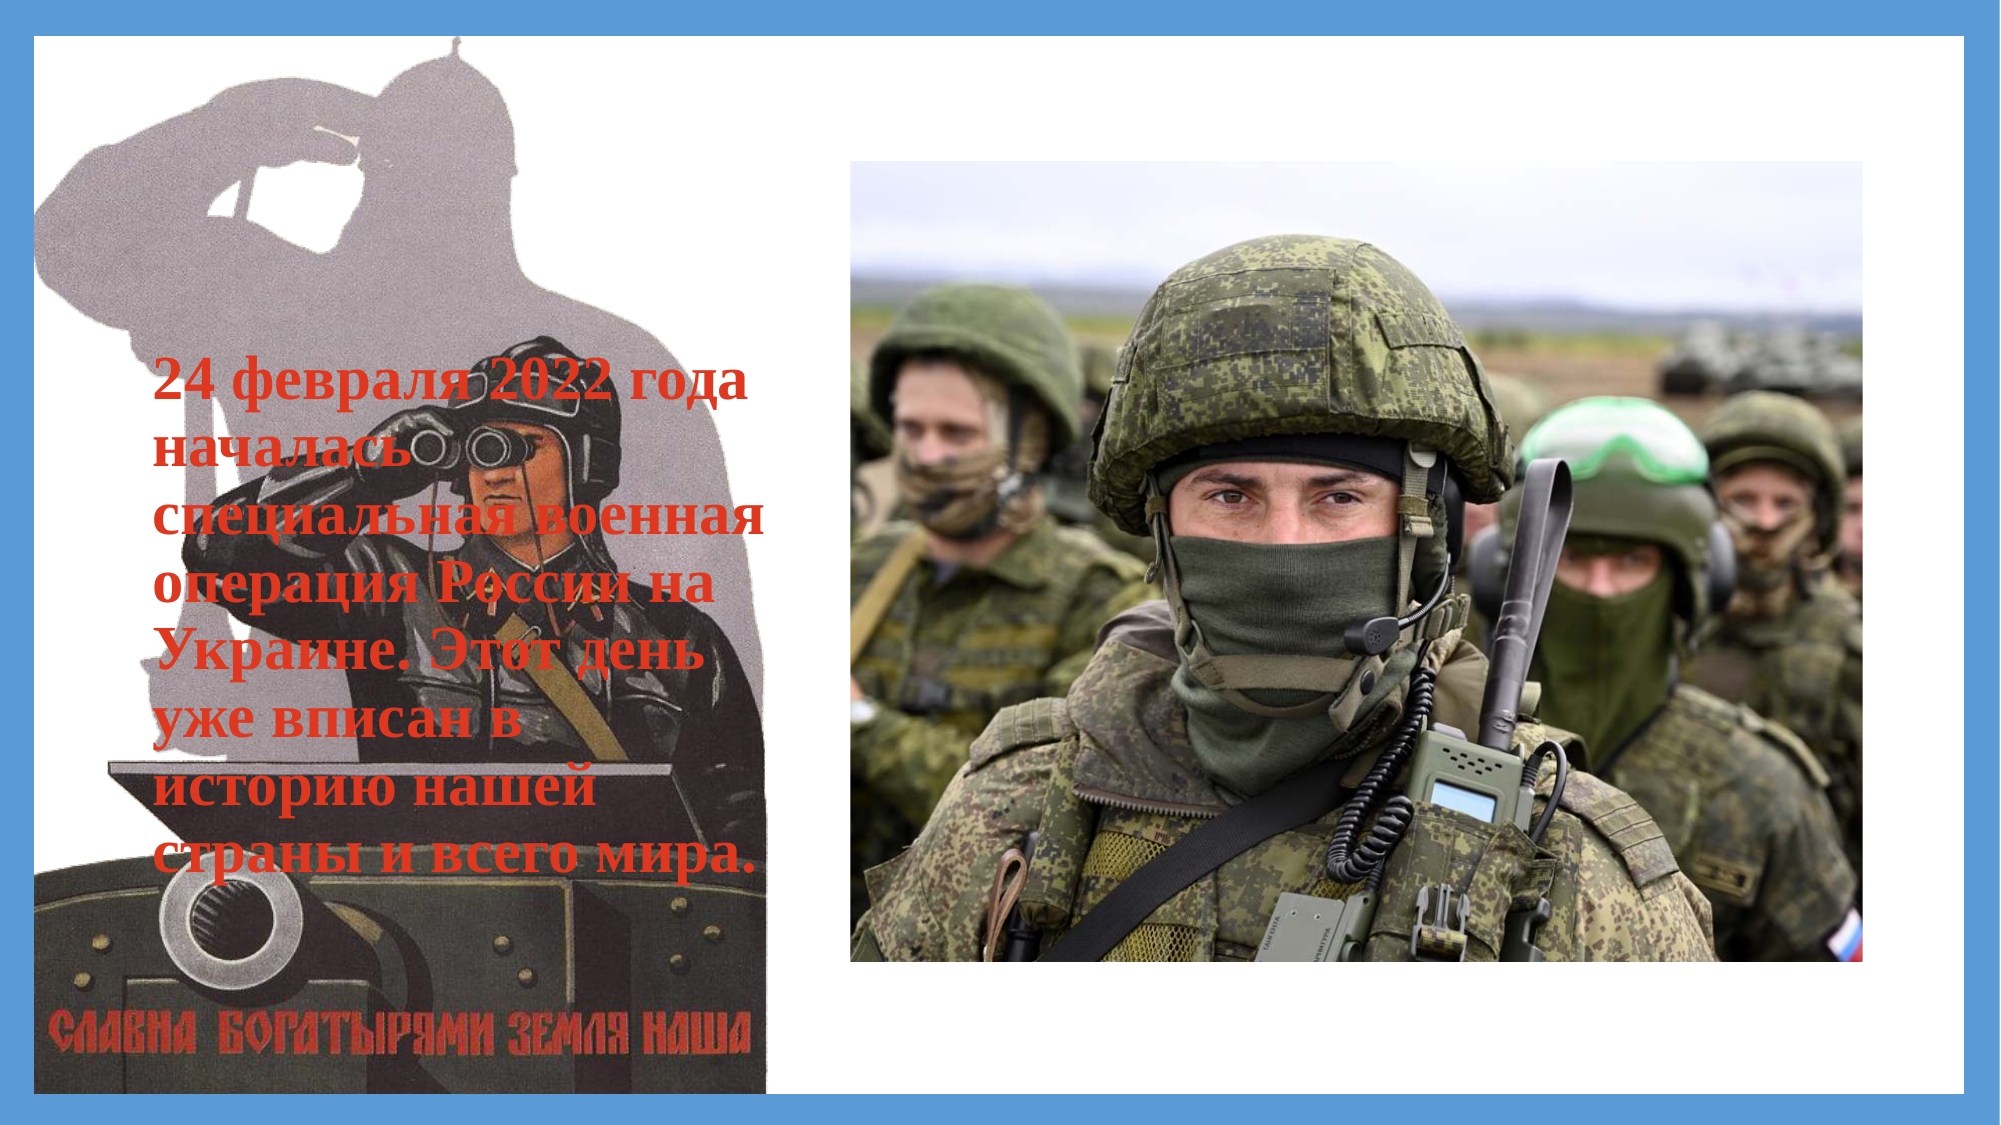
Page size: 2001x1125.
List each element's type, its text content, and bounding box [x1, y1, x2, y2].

picture [850, 161, 1863, 962]
picture [34, 36, 776, 1094]
list 24 февраля 2022 года началась специальная военная операция России на Украине. Этот день уже вписан в историю нашей страны и всего мира. [137, 337, 783, 963]
